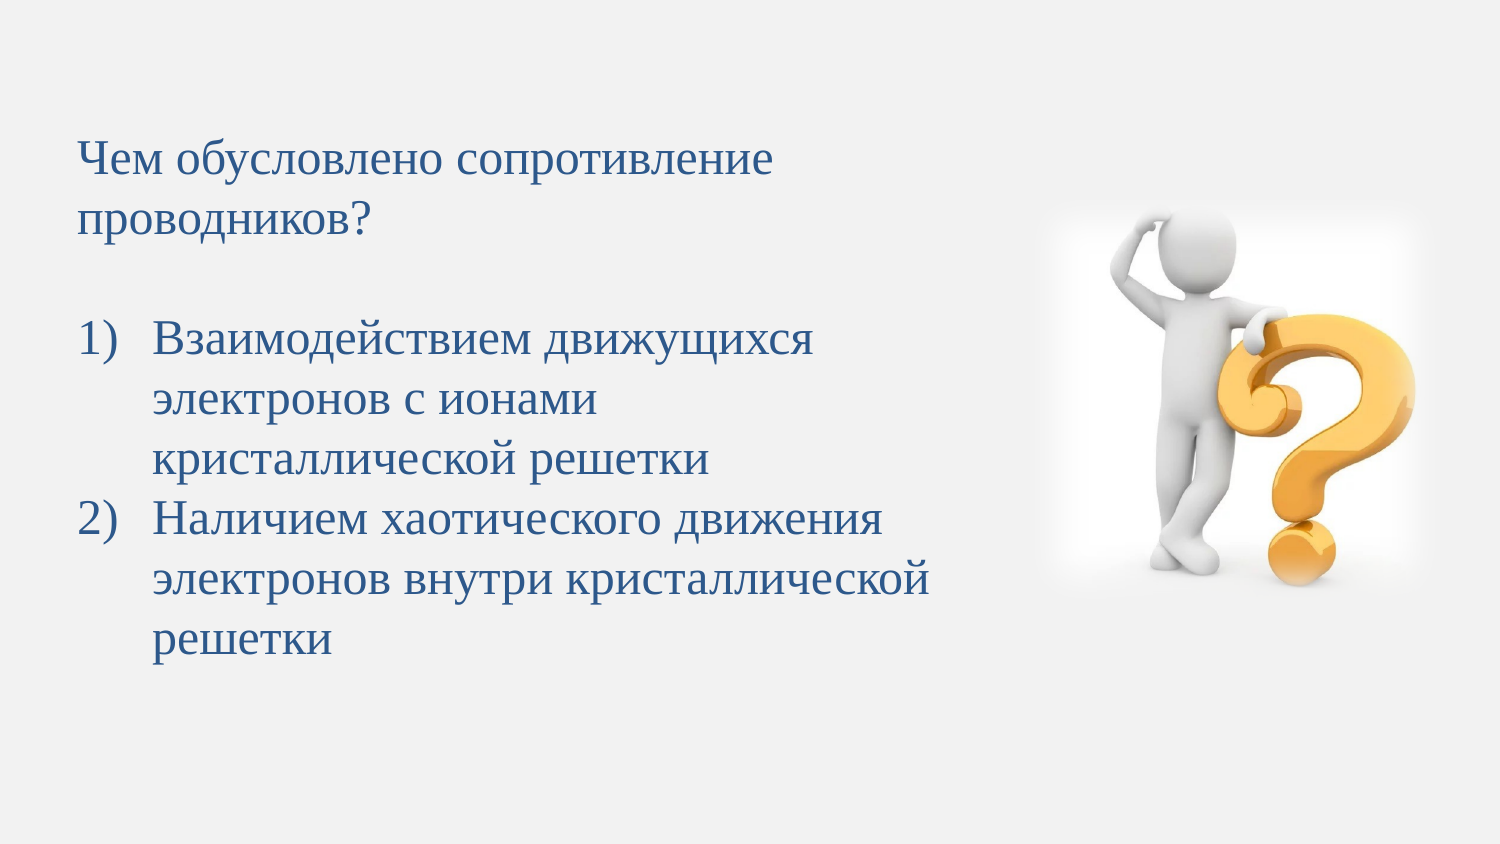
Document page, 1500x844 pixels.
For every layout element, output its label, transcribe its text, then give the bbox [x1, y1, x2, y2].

text_box Чем обусловлено сопротивление проводников? Взаимодействием движущихся электронов с ионами кристаллической решетки Наличием хаотического движения электронов внутри кристаллической решетки [62, 57, 974, 673]
picture [1021, 186, 1448, 613]
